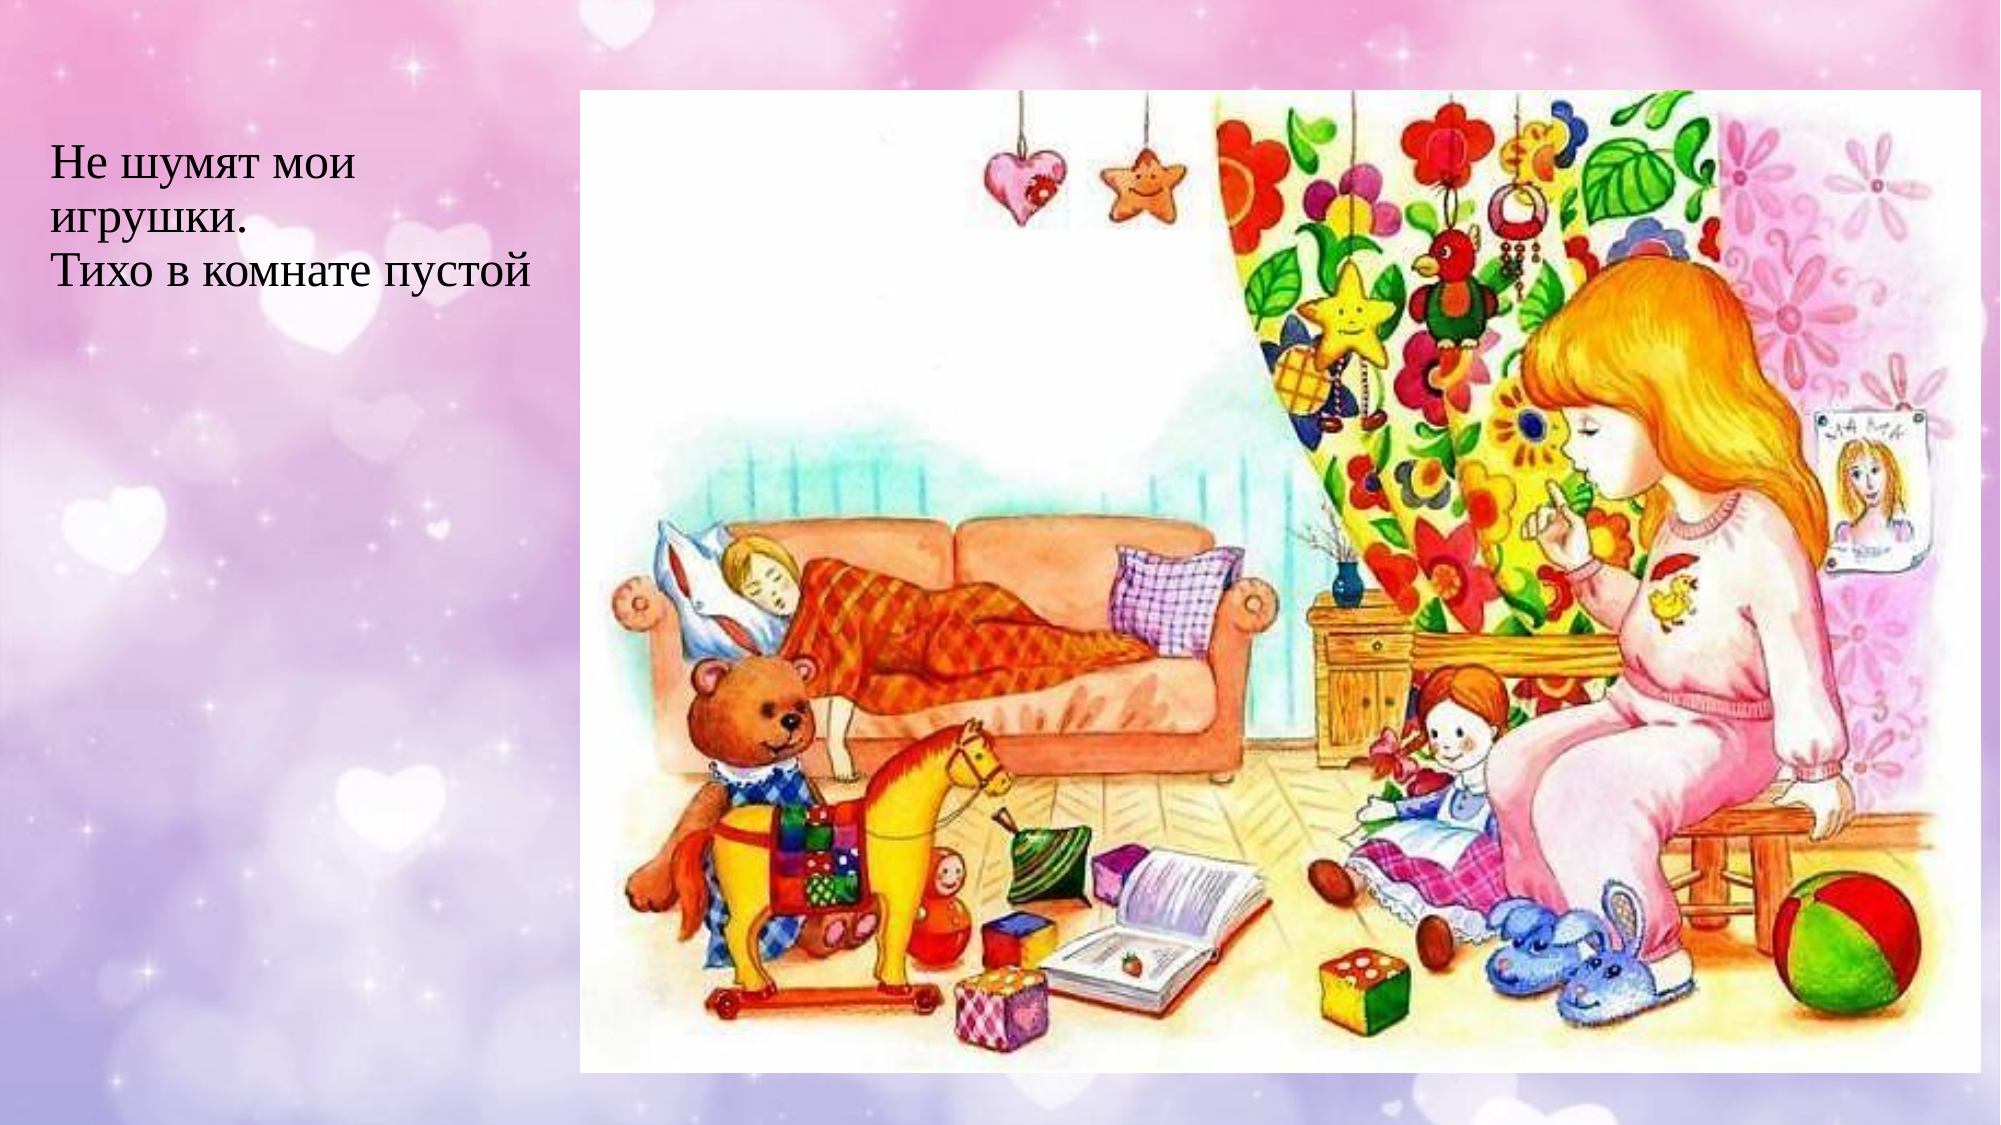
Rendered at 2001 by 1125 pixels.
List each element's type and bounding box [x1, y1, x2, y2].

list [580, 90, 1981, 1073]
picture [0, 0, 2000, 1125]
